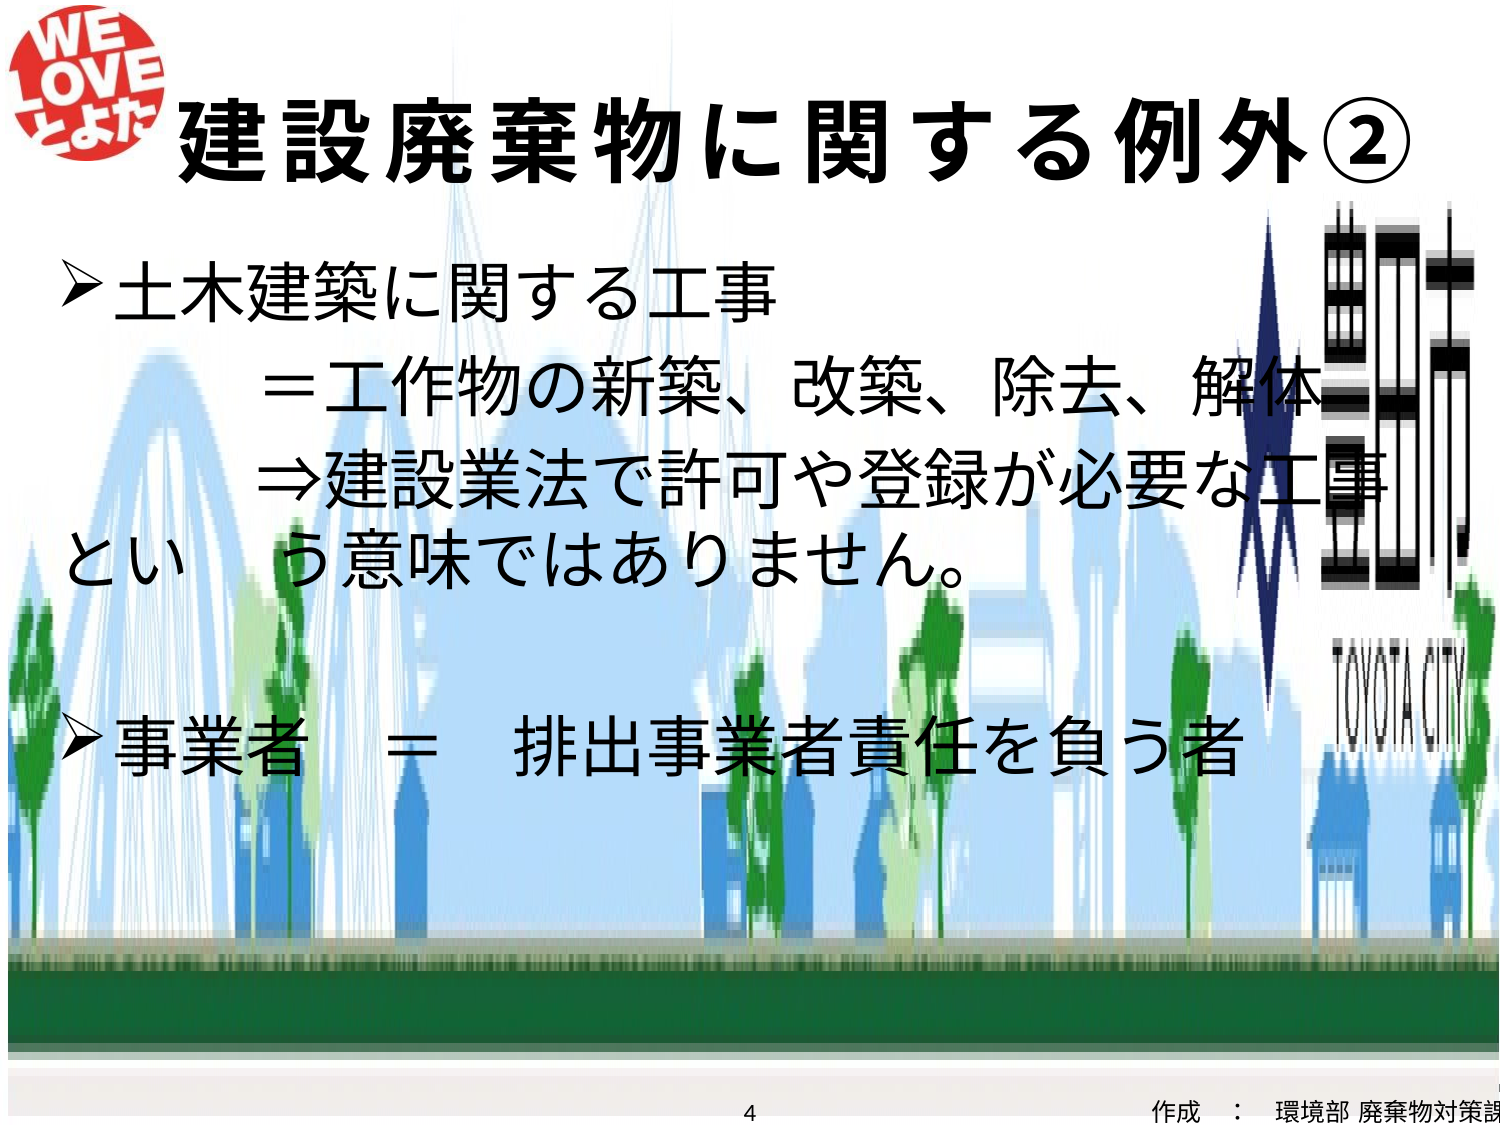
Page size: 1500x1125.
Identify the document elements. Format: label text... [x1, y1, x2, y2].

footer 作成 ： 環境部 廃棄物対策課 [1092, 1081, 1500, 1125]
slide_number 4 [575, 1081, 925, 1125]
title 建設廃棄物に関する例外② [120, 45, 1471, 233]
list 土木建築に関する工事 ＝工作物の新築、改築、除去、解体 ⇒建設業法で許可や登録が必要な工事とい う意味ではありません。 事業者 ＝ 排出事業者責任を負う者 [41, 243, 1449, 986]
picture [0, 0, 1500, 1125]
